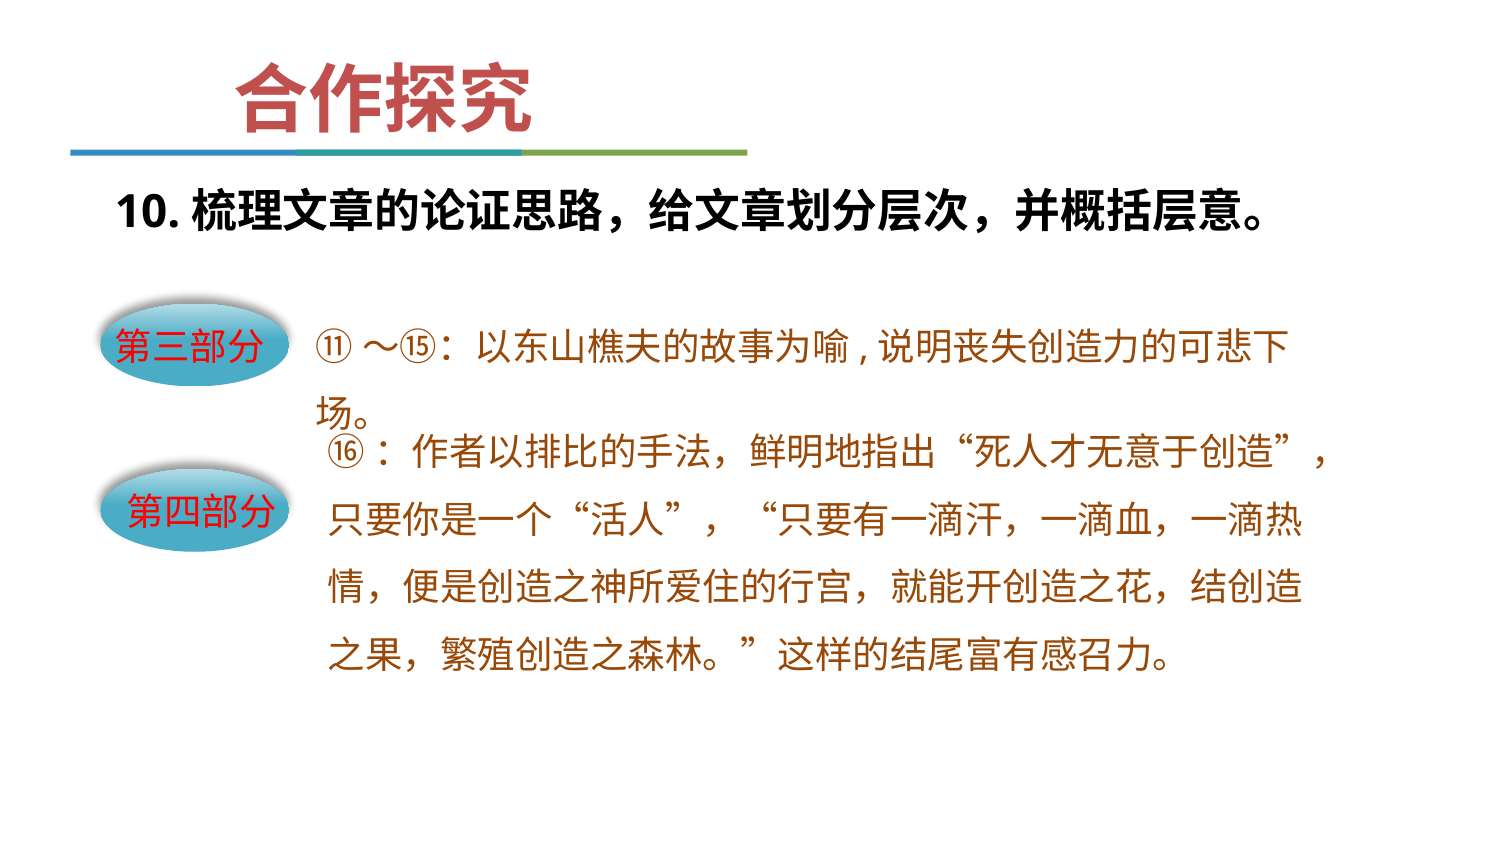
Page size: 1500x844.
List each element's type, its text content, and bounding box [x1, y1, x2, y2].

text_box 合作探究 [218, 43, 612, 149]
text_box [522, 149, 748, 156]
text_box [70, 149, 296, 156]
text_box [100, 468, 314, 552]
text_box [296, 149, 522, 156]
text_box 10.梳理文章的论证思路，给文章划分层次，并概括层意。 [100, 173, 1376, 244]
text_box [100, 303, 302, 387]
text_box ⑪～⑮：以东山樵夫的故事为喻,说明丧失创造力的可悲下场。 [301, 292, 1317, 443]
text_box ⑯：作者以排比的手法，鲜明地指出“死人才无意于创造”，只要你是一个“活人”，“只要有一滴汗，一滴血，一滴热情，便是创造之神所爱住的行宫，就能开创造之花，结创造之果，繁殖创造之森林。”这样的结尾富有感召力。 [312, 398, 1341, 684]
